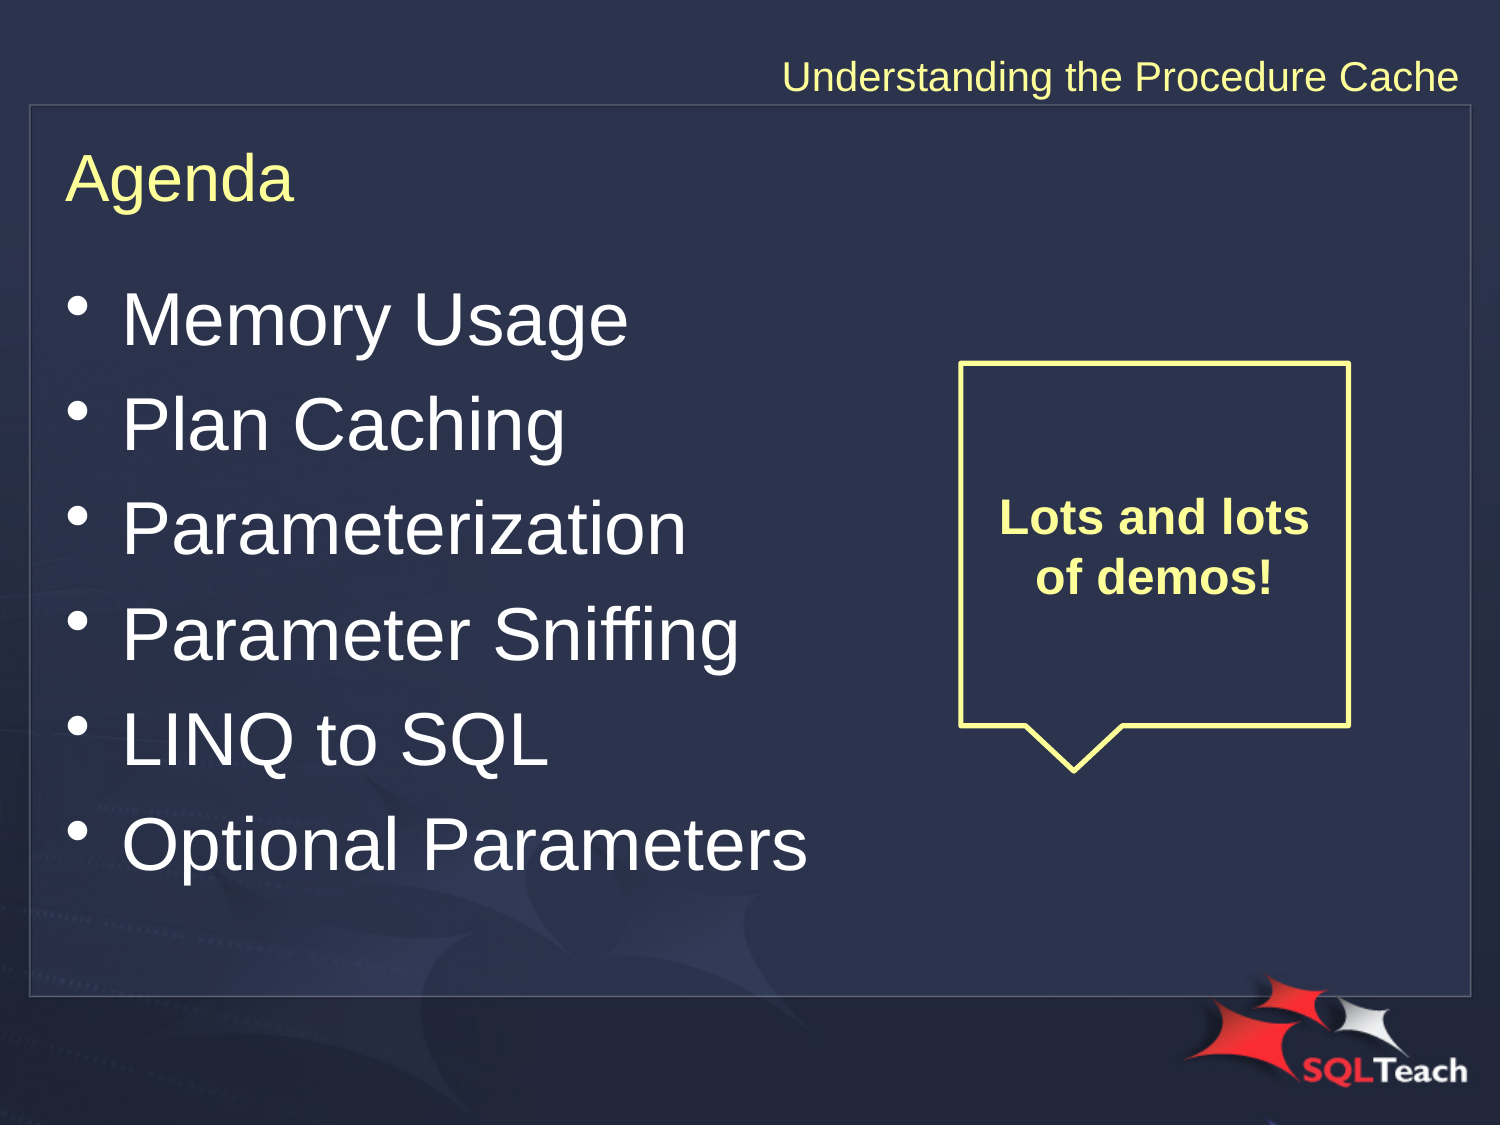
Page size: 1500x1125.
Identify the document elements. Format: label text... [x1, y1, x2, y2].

text_box Lots and lots of demos! [958, 361, 1351, 773]
picture [0, 0, 1500, 1125]
list Memory Usage Plan Caching Parameterization Parameter Sniffing LINQ to SQL Optional Parameters [49, 262, 1463, 988]
title Agenda [49, 137, 1326, 213]
